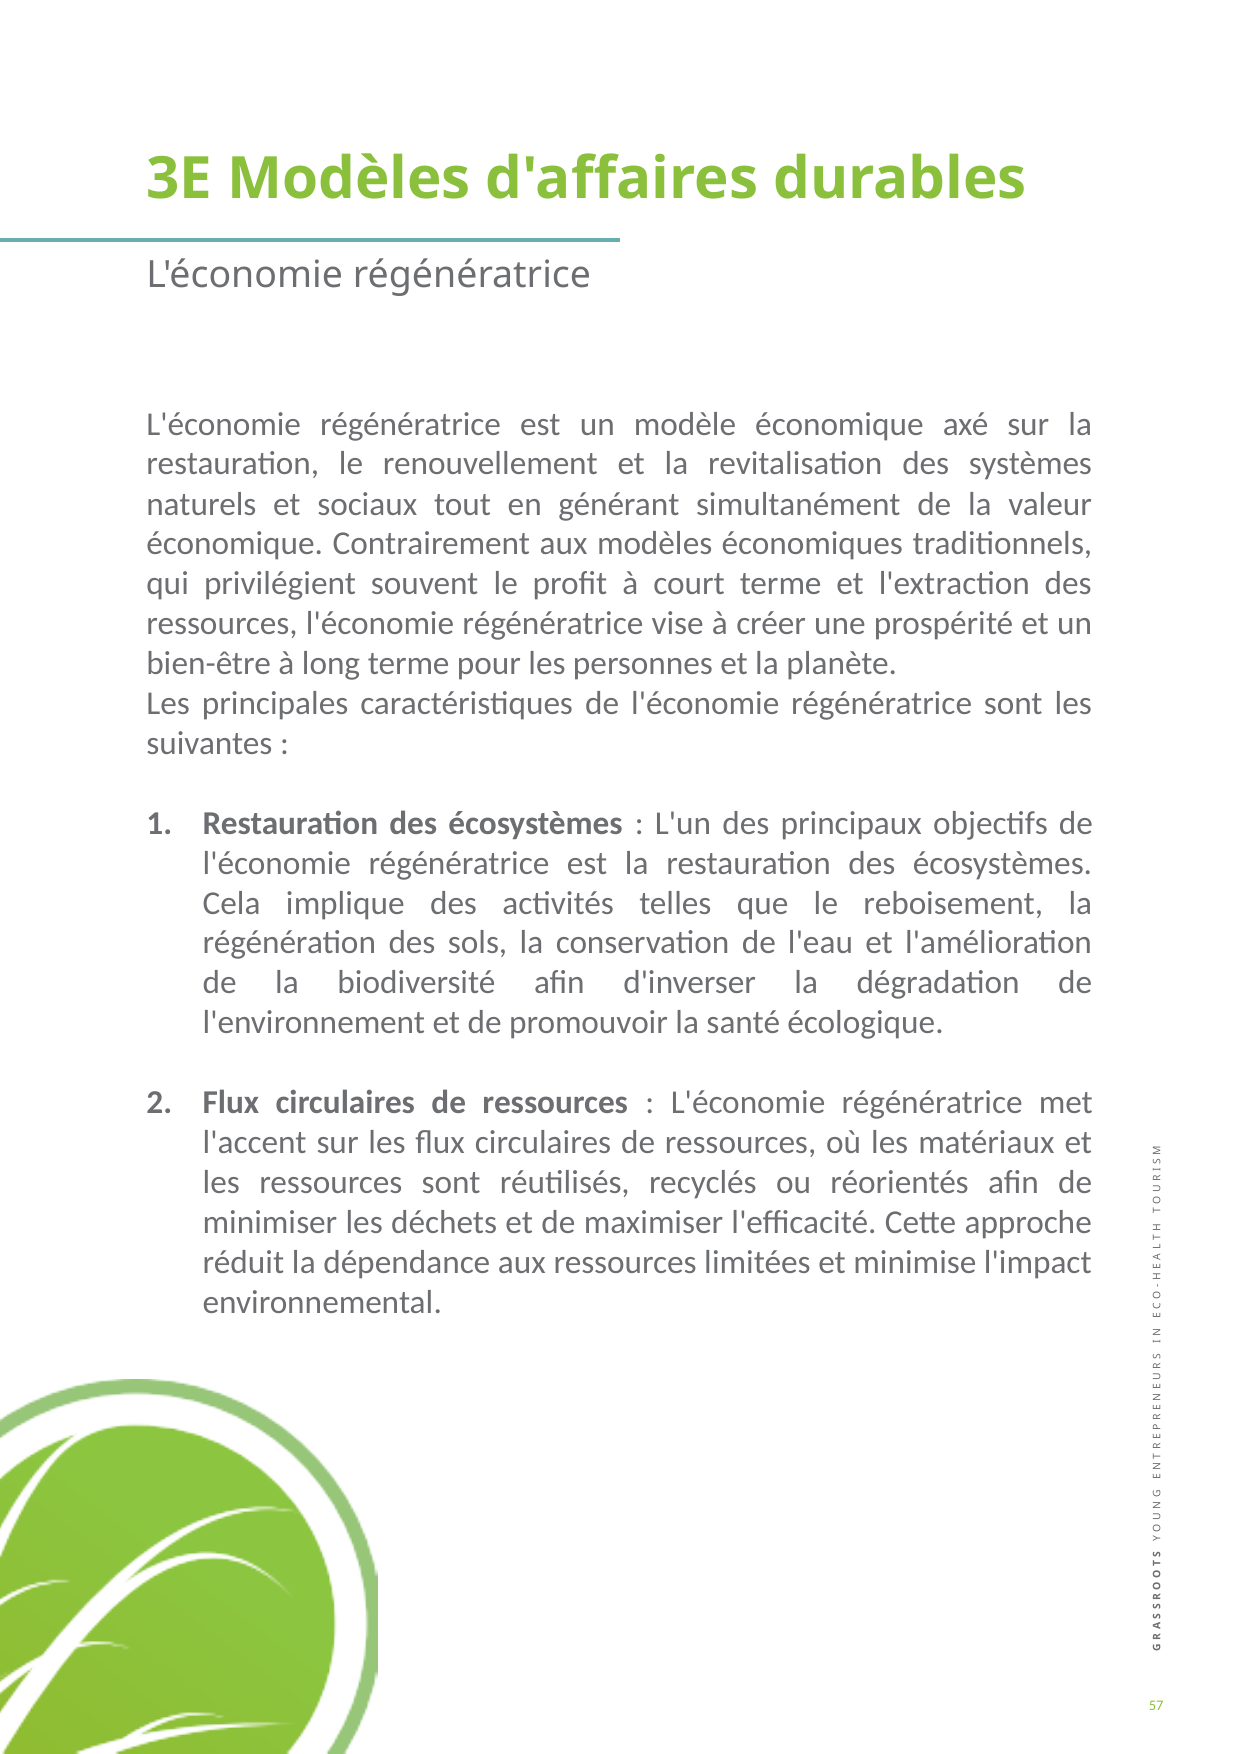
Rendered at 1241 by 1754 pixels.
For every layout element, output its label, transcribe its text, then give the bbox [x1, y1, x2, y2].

list L'économie régénératrice [131, 242, 1109, 371]
list 3E Modèles d'affaires durables [131, 132, 1109, 242]
slide_number 57 [1125, 1666, 1187, 1743]
text_box [320, 615, 351, 664]
list L'économie régénératrice est un modèle économique axé sur la restauration, le renouvellement et la revitalisation des systèmes naturels et sociaux tout en générant simultanément de la valeur économique. Contrairement aux modèles économiques traditionnels, qui privilégient souvent le profit à court terme et l'extraction des ressources, l'économie régénératrice vise à créer une prospérité et un bien-être à long terme pour les personnes et la planète. Les principales caractéristiques de l'économie régénératrice sont les suivantes : Restauration des écosystèmes : L'un des principaux objectifs de l'économie régénératrice est la restauration des écosystèmes. Cela implique des activités telles que le reboisement, la régénération des sols, la conservation de l'eau et l'amélioration de la biodiversité afin d'inverser la dégradation de l'environnement et de promouvoir la santé écologique. Flux circulaires de ressources : L'économie régénératrice met l'accent sur les flux circulaires de ressources, où les matériaux et les ressources sont réutilisés, recyclés ou réorientés afin de minimiser les déchets et de maximiser l'efficacité. Cette approche réduit la dépendance aux ressources limitées et minimise l'impact environnemental. [131, 394, 1109, 1609]
